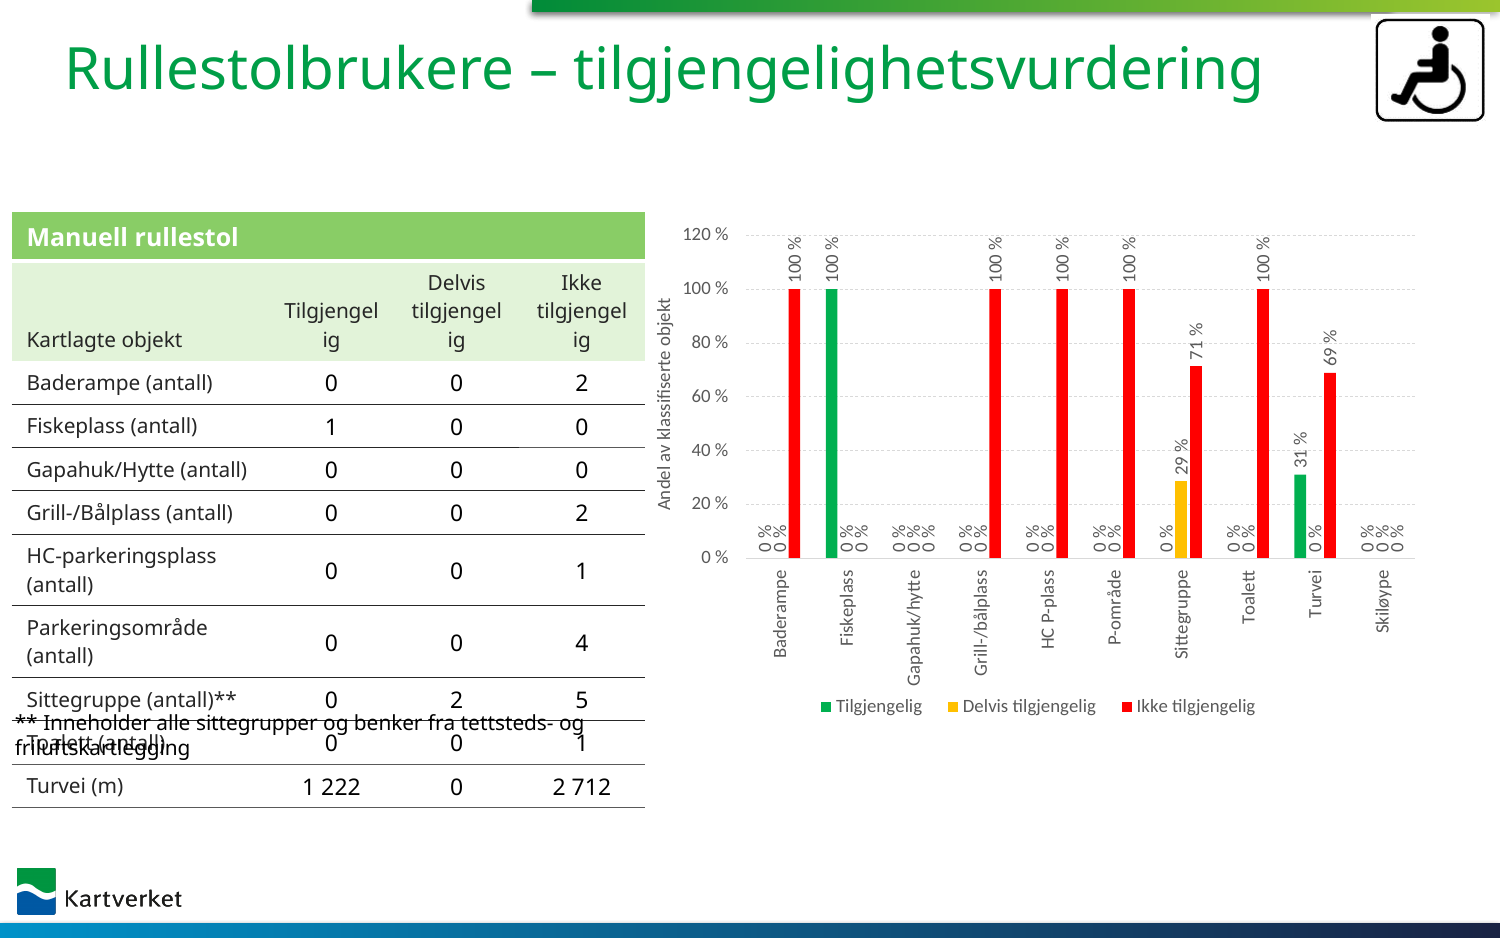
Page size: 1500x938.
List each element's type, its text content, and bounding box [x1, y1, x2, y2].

table_cell Fiskeplass (antall) [12, 405, 269, 447]
table_cell 0 [269, 491, 394, 534]
table_cell 0 [394, 448, 519, 490]
table_cell Baderampe (antall) [12, 361, 269, 404]
table_cell 0 [269, 678, 394, 702]
table_cell 1 [519, 535, 638, 605]
table_cell 0 [394, 491, 519, 534]
table_cell 0 [394, 361, 519, 404]
table_cell 0 [269, 448, 394, 490]
table_cell 1 [269, 405, 394, 447]
table_cell Ikke tilgjengelig [519, 263, 638, 361]
table_cell 2 712 [519, 768, 645, 807]
table_cell 0 [269, 361, 394, 404]
table_cell Kartlagte objekt [12, 263, 269, 361]
table_cell HC-parkeringsplass (antall) [12, 535, 269, 605]
table_cell Tilgjengelig [269, 263, 394, 361]
table_cell 2 [519, 361, 638, 404]
table_cell 0 [394, 606, 519, 677]
table_cell 1 222 [269, 768, 394, 807]
table_cell 2 [519, 491, 638, 534]
table_cell 0 [269, 535, 394, 605]
table_cell 0 [519, 448, 638, 490]
table_cell 0 [394, 535, 519, 605]
table_cell Grill-/Bålplass (antall) [12, 491, 269, 534]
table_cell 0 [394, 405, 519, 447]
table_cell 0 [519, 405, 638, 447]
text_box Rullestolbrukere – tilgjengelighetsvurdering [49, 12, 1372, 109]
table_cell Turvei (m) [12, 768, 269, 807]
table_cell 5 [519, 678, 638, 702]
picture [1371, 13, 1491, 127]
table_cell 0 [269, 606, 394, 677]
table_cell Parkeringsområde (antall) [12, 606, 269, 677]
table_cell Sittegruppe (antall)** [12, 678, 269, 702]
table_cell 4 [519, 606, 638, 677]
table_cell Gapahuk/Hytte (antall) [12, 448, 269, 490]
table_cell 0 [394, 768, 519, 807]
table_cell Delvis tilgjengelig [394, 263, 519, 361]
picture [643, 218, 1427, 728]
table_cell 2 [394, 678, 519, 702]
table_header Manuell rullestol [12, 212, 645, 259]
text_box ** Inneholder alle sittegrupper og benker fra tettsteds- og friluftskartlegging [0, 702, 745, 768]
